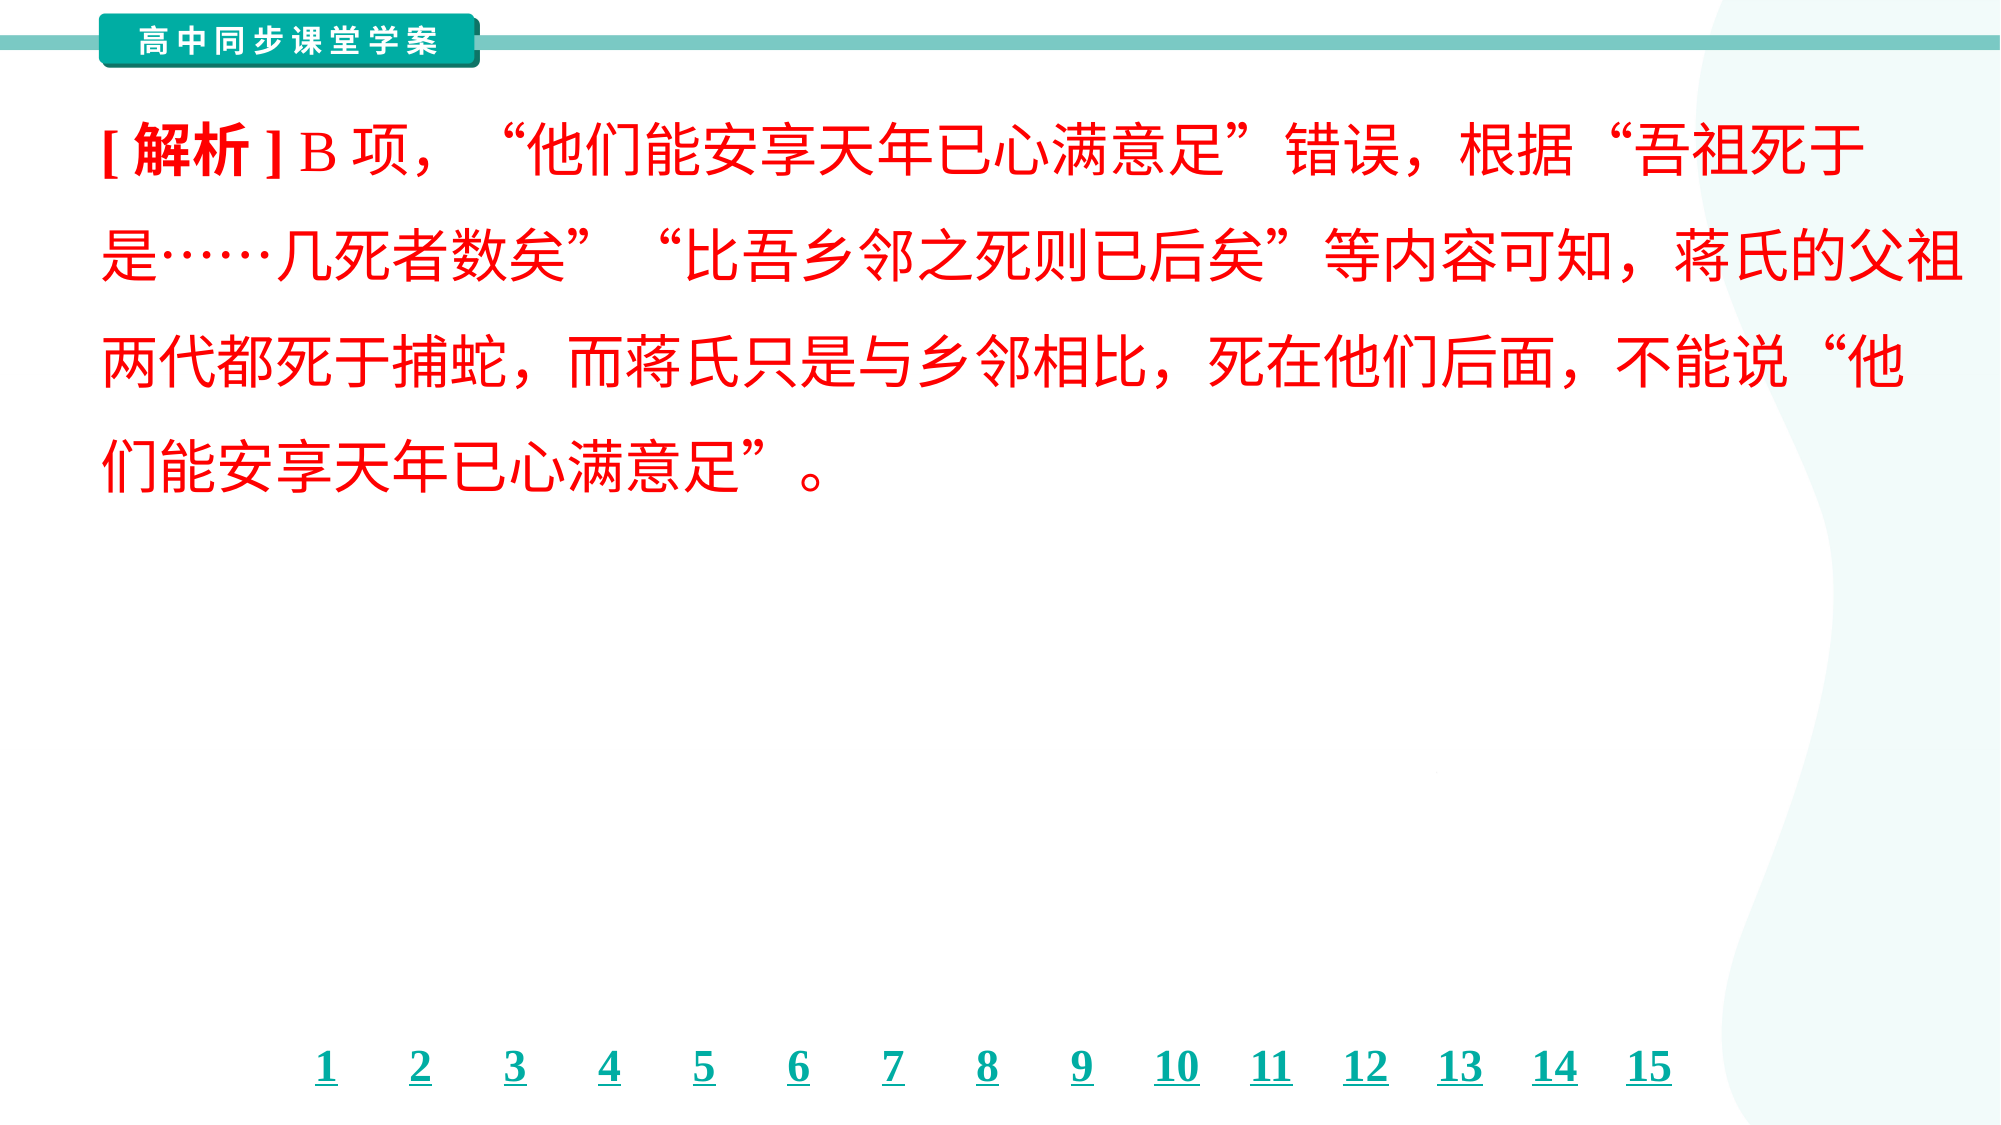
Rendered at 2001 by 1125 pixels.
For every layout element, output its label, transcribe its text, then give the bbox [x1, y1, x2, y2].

picture [0, 0, 2000, 1125]
text_box [解析] B项，“他们能安享天年已心满意足”错误，根据“吾祖死于 是……几死者数矣”“比吾乡邻之死则已后矣”等内容可知，蒋氏的父祖 两代都死于捕蛇，而蒋氏只是与乡邻相比，死在他们后面，不能说“他 们能安享天年已心满意足”。 [100, 76, 1899, 489]
